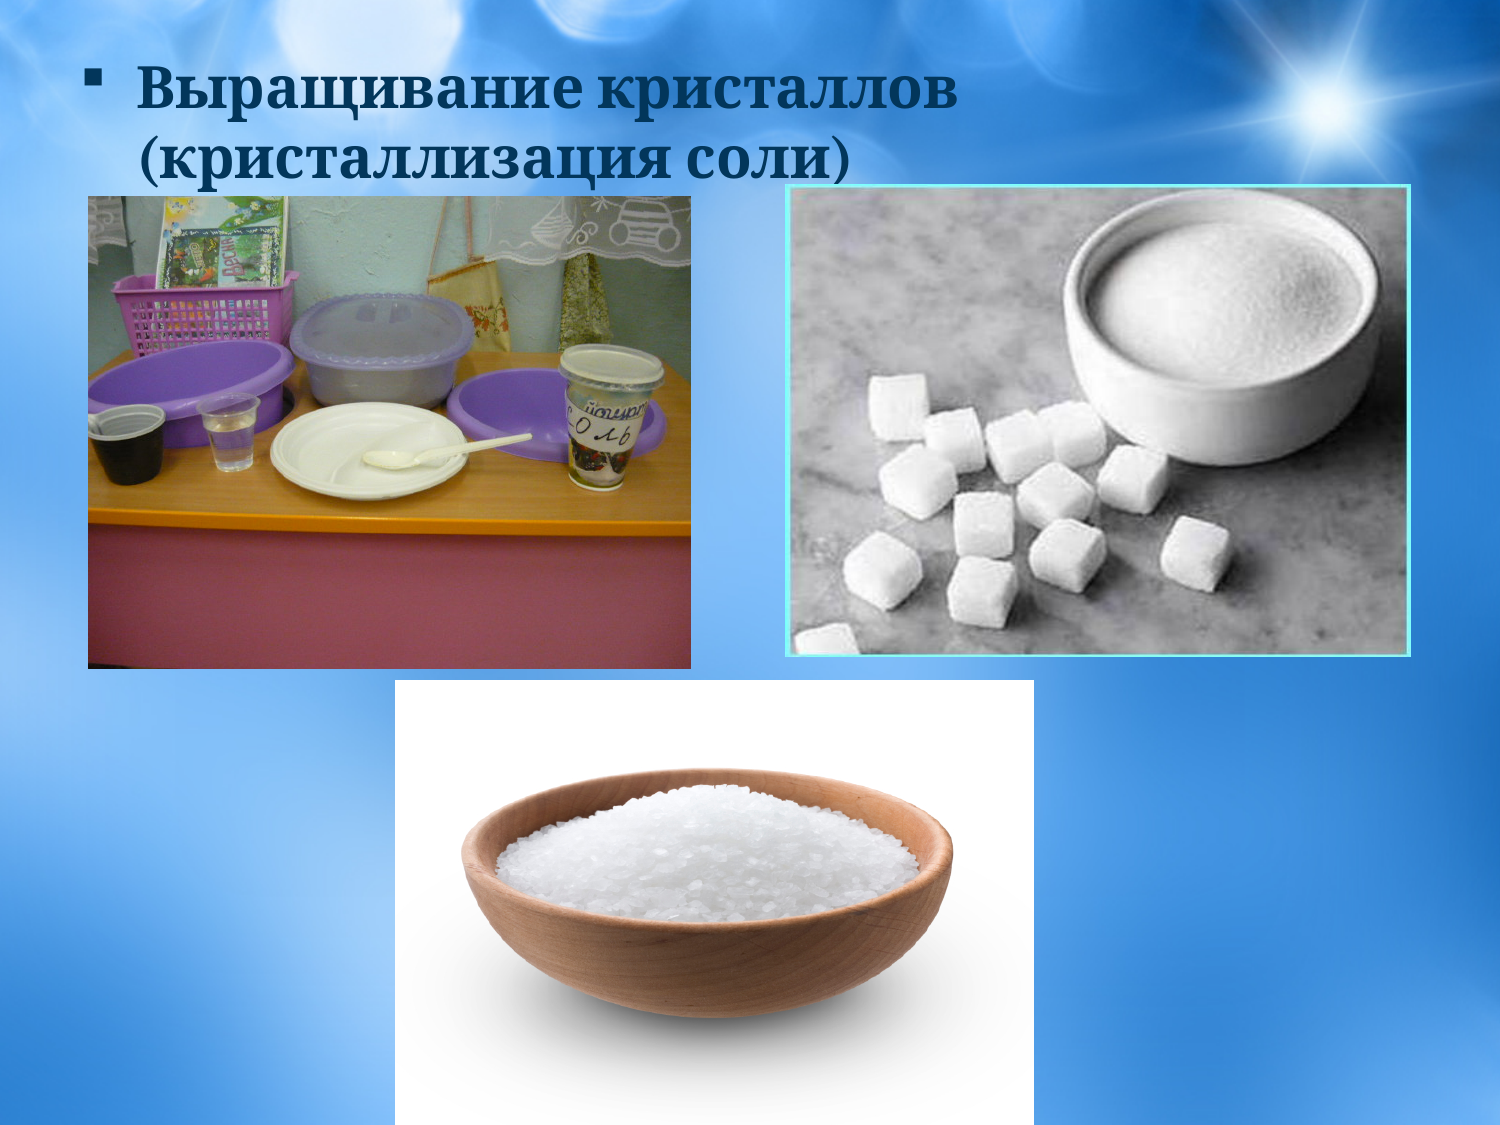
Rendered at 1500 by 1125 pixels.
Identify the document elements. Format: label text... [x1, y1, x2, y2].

list Выращивание кристаллов (кристаллизация соли) [64, 42, 1425, 884]
picture [0, 0, 1500, 1125]
